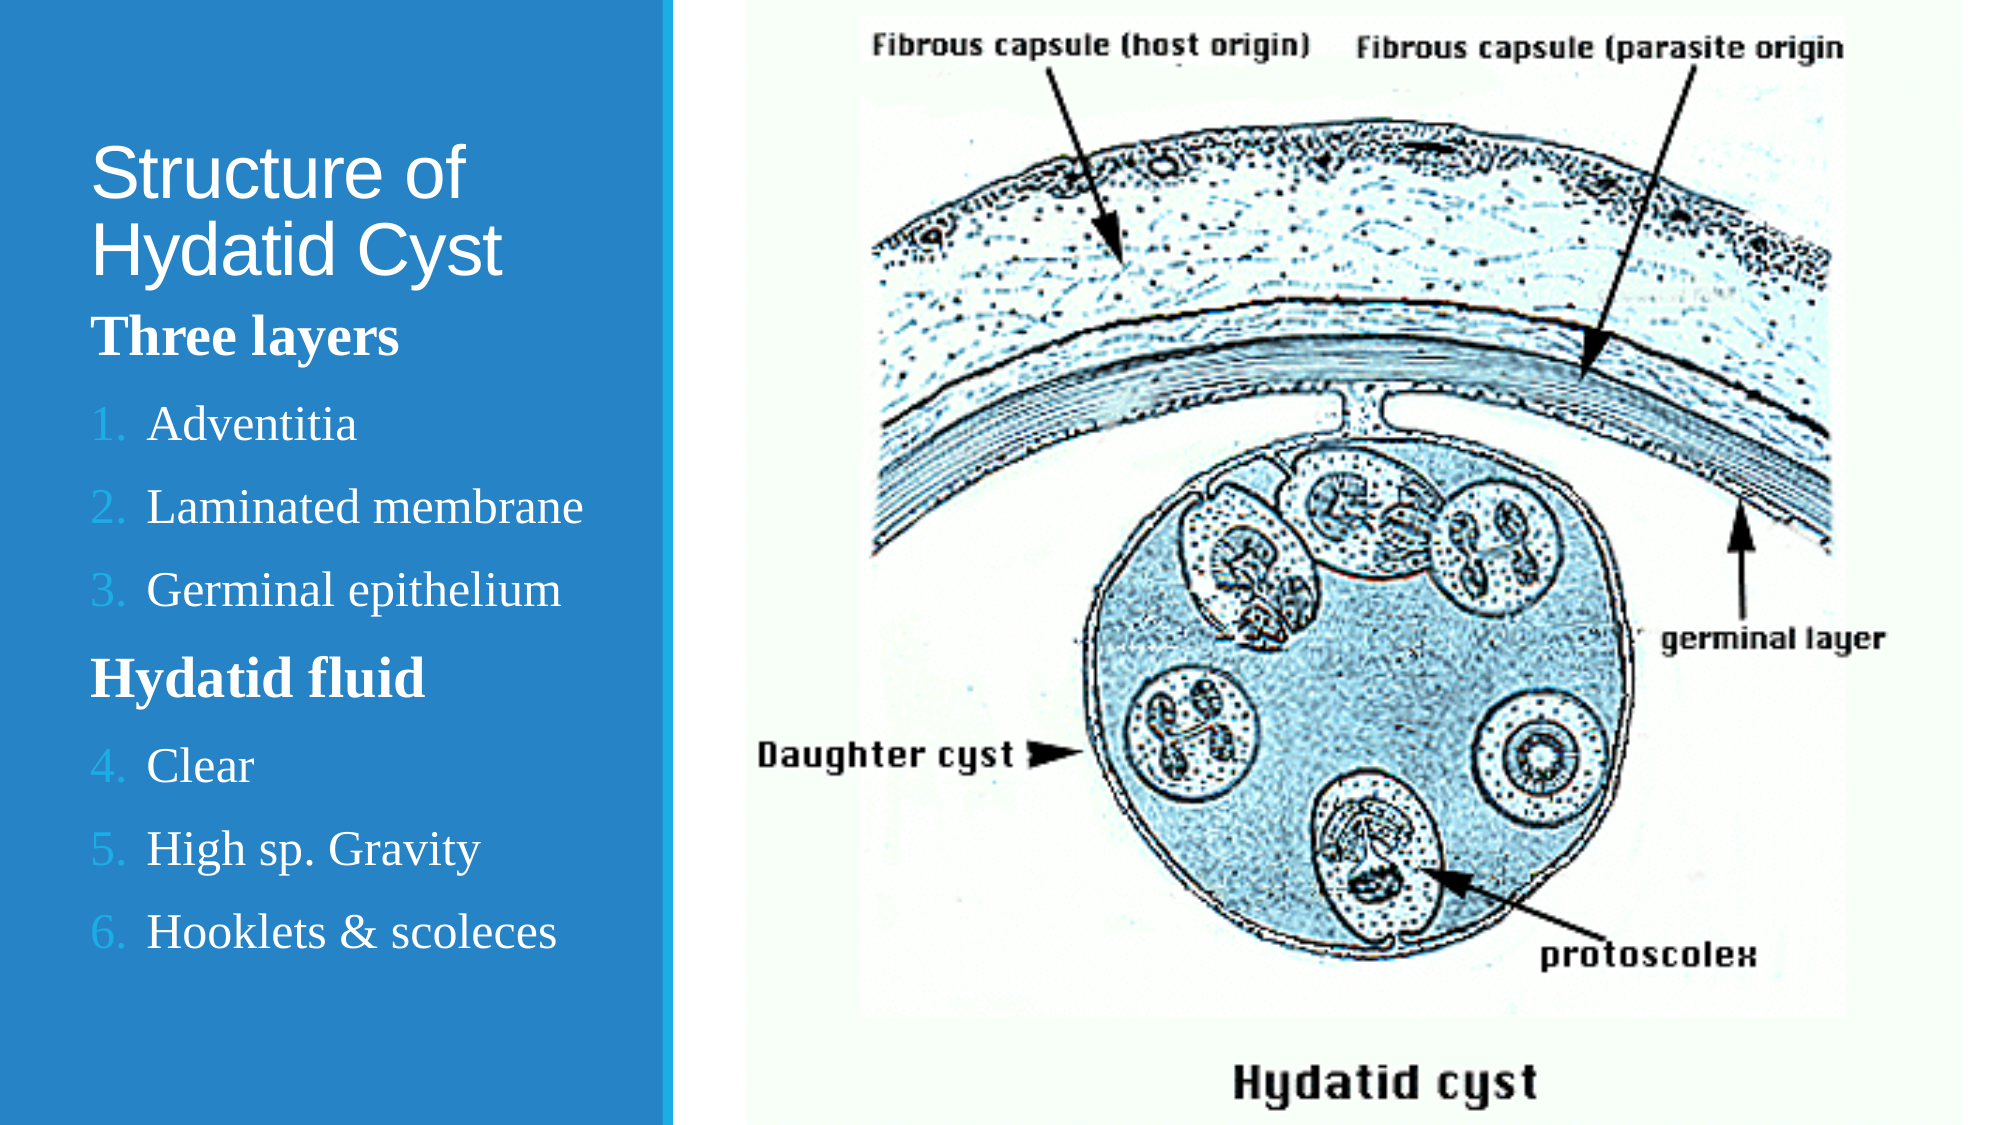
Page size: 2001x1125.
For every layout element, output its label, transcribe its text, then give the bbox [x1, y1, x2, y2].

title Structure of Hydatid Cyst [75, 97, 600, 297]
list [745, 0, 1962, 1125]
list Three layers Adventitia Laminated membrane Germinal epithelium Hydatid fluid Clear High sp. Gravity Hooklets & scoleces [75, 297, 600, 1035]
